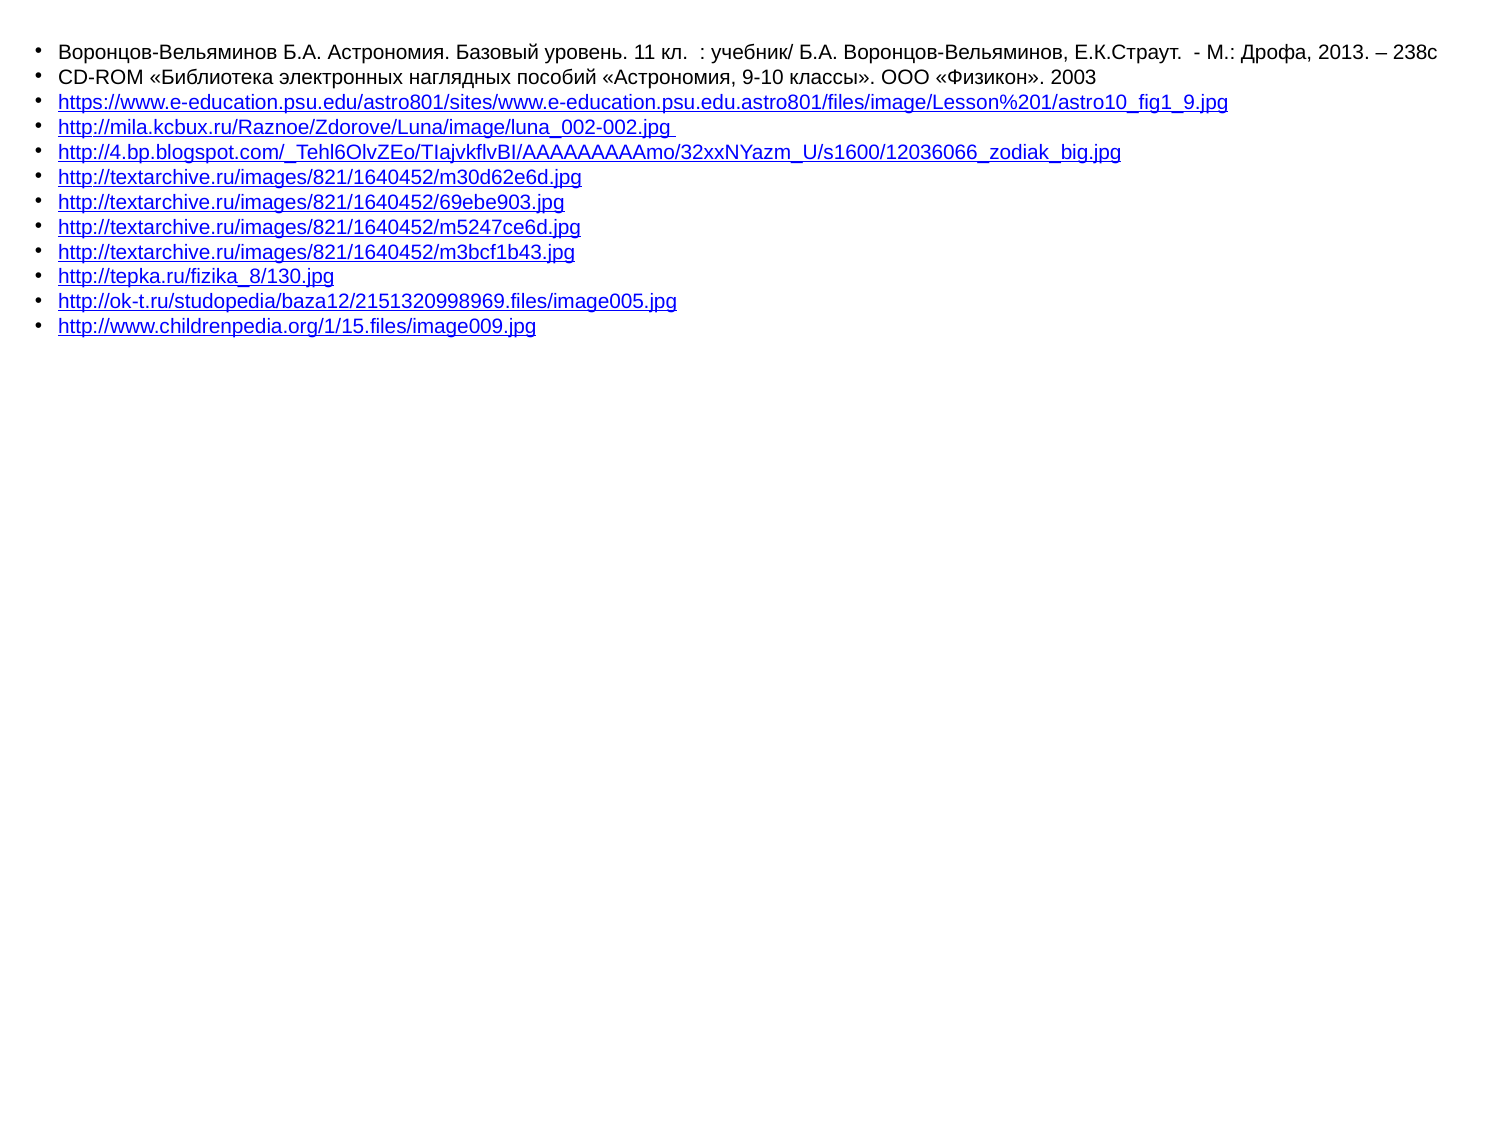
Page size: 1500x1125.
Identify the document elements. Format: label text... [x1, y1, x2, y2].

text_box Воронцов-Вельяминов Б.А. Астрономия. Базовый уровень. 11 кл. : учебник/ Б.А. Воронцов-Вельяминов, Е.К.Страут. - М.: Дрофа, 2013. – 238с CD-ROM «Библиотека электронных наглядных пособий «Астрономия, 9-10 классы». ООО «Физикон». 2003 https://www.e-education.psu.edu/astro801/sites/www.e-education.psu.edu.astro801/files/image/Lesson%201/astro10_fig1_9.jpg http://mila.kcbux.ru/Raznoe/Zdorove/Luna/image/luna_002-002.jpg http://4.bp.blogspot.com/_Tehl6OlvZEo/TIajvkflvBI/AAAAAAAAAmo/32xxNYazm_U/s1600/12036066_zodiak_big.jpg http://textarchive.ru/images/821/1640452/m30d62e6d.jpg http://textarchive.ru/images/821/1640452/69ebe903.jpg http://textarchive.ru/images/821/1640452/m5247ce6d.jpg http://textarchive.ru/images/821/1640452/m3bcf1b43.jpg http://tepka.ru/fizika_8/130.jpg http://ok-t.ru/studopedia/baza12/2151320998969.files/image005.jpg http://www.childrenpedia.org/1/15.files/image009.jpg [20, 31, 1485, 421]
